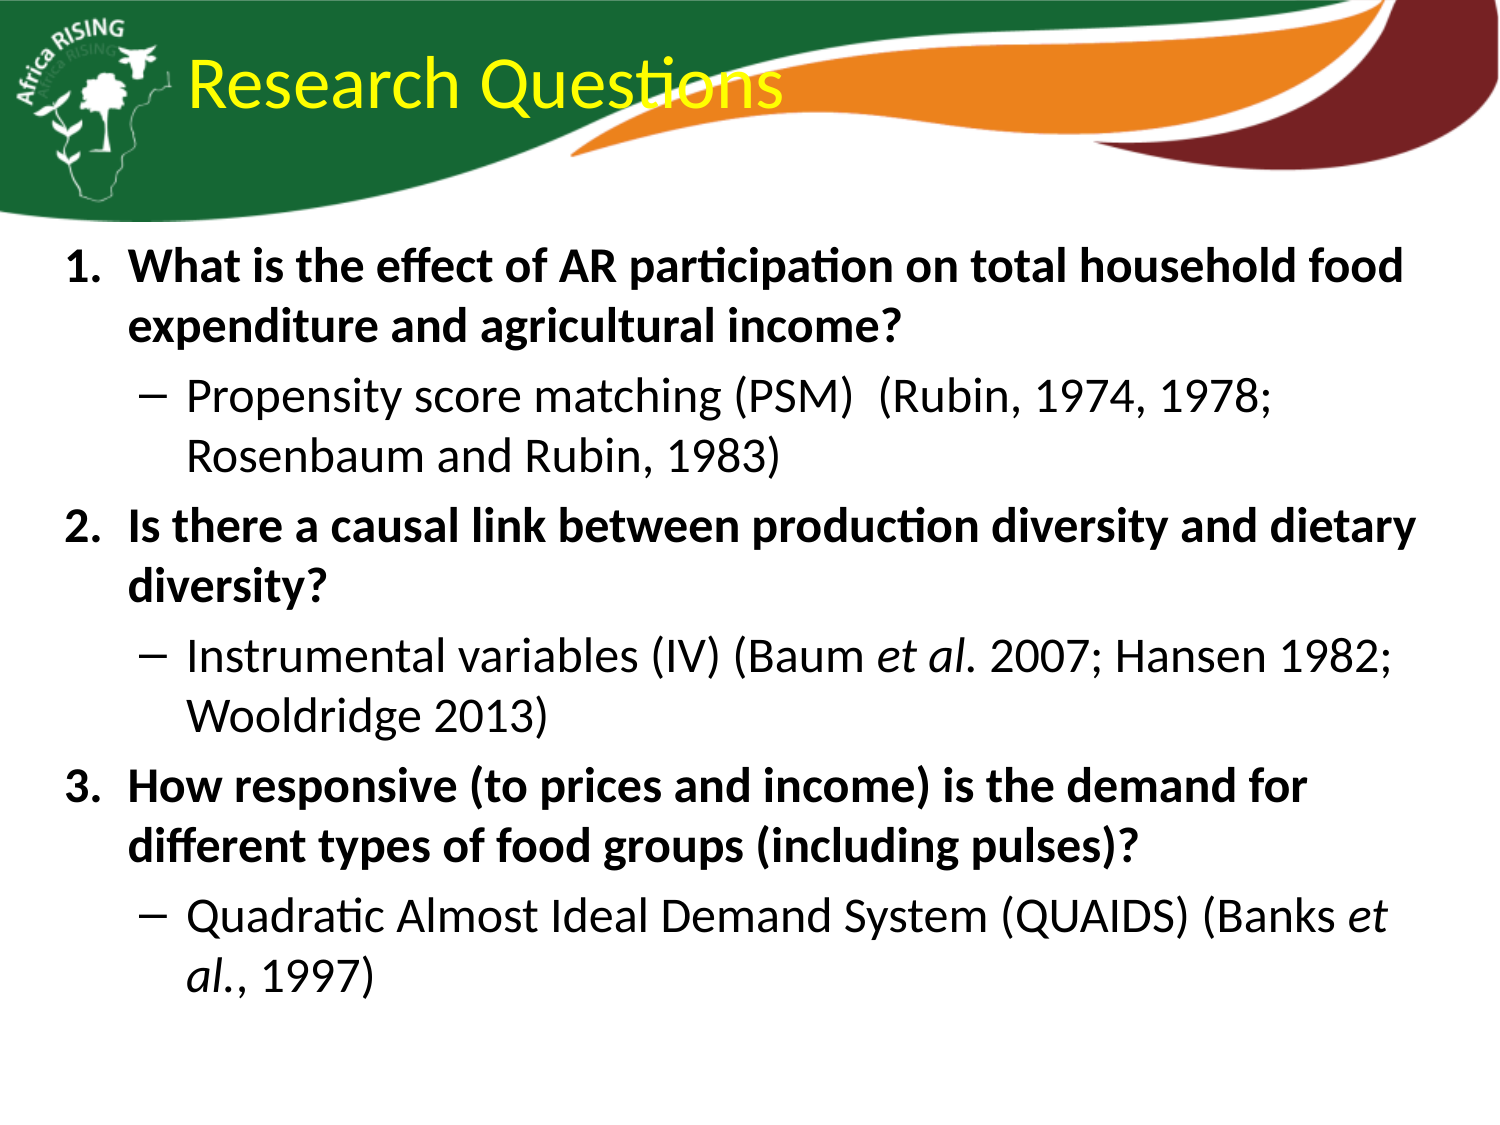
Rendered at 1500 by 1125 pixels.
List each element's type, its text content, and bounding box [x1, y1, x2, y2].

picture [0, 0, 1499, 222]
list What is the effect of AR participation on total household food expenditure and agricultural income? Propensity score matching (PSM) (Rubin, 1974, 1978; Rosenbaum and Rubin, 1983) Is there a causal link between production diversity and dietary diversity? Instrumental variables (IV) (Baum et al. 2007; Hansen 1982; Wooldridge 2013) How responsive (to prices and income) is the demand for different types of food groups (including pulses)? Quadratic Almost Ideal Demand System (QUAIDS) (Banks et al., 1997) [49, 224, 1444, 1005]
title Research Questions [172, 33, 1500, 146]
